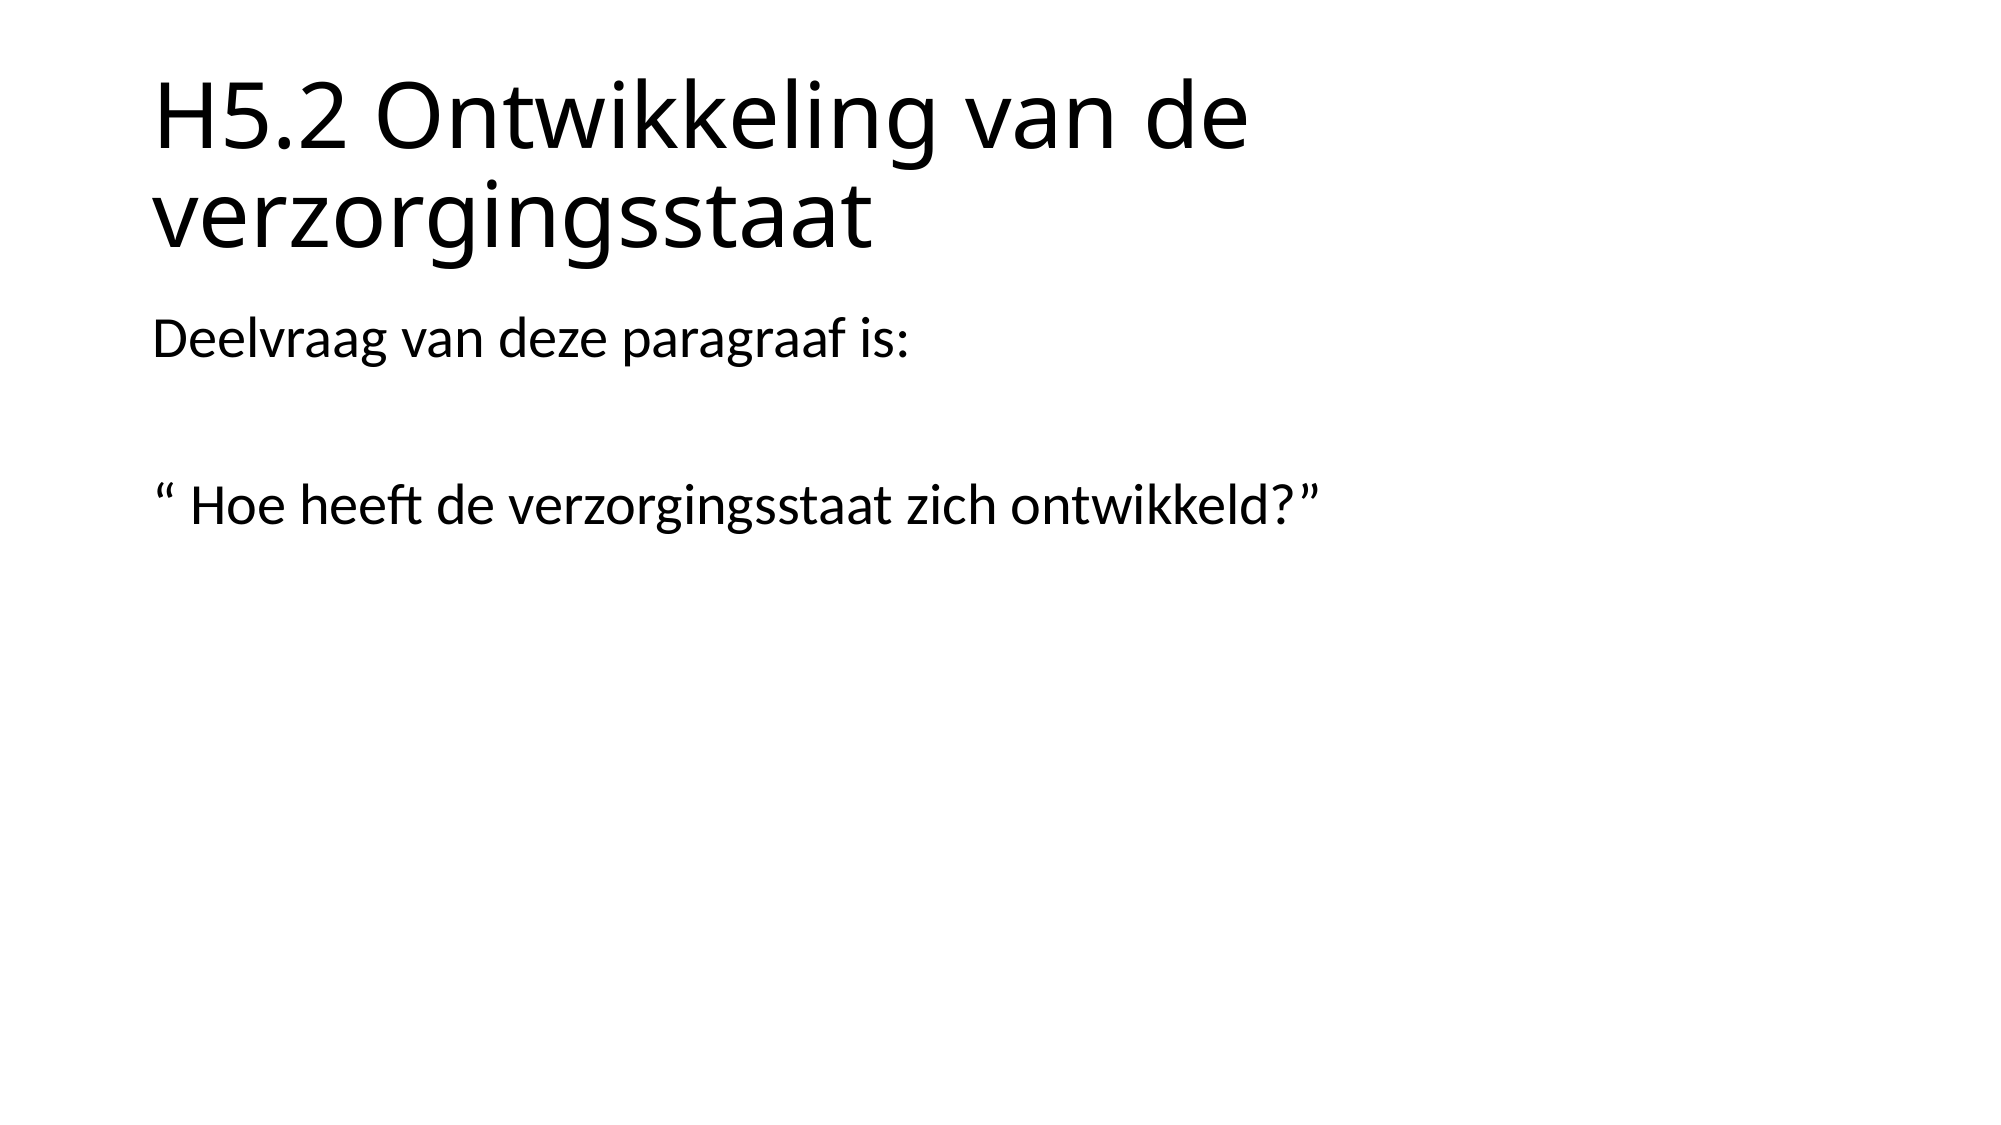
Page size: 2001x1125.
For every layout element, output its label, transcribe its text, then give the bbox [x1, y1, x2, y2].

list Deelvraag van deze paragraaf is: “ Hoe heeft de verzorgingsstaat zich ontwikkeld?” [137, 299, 1863, 1014]
title H5.2 Ontwikkeling van de verzorgingsstaat [137, 59, 1863, 278]
